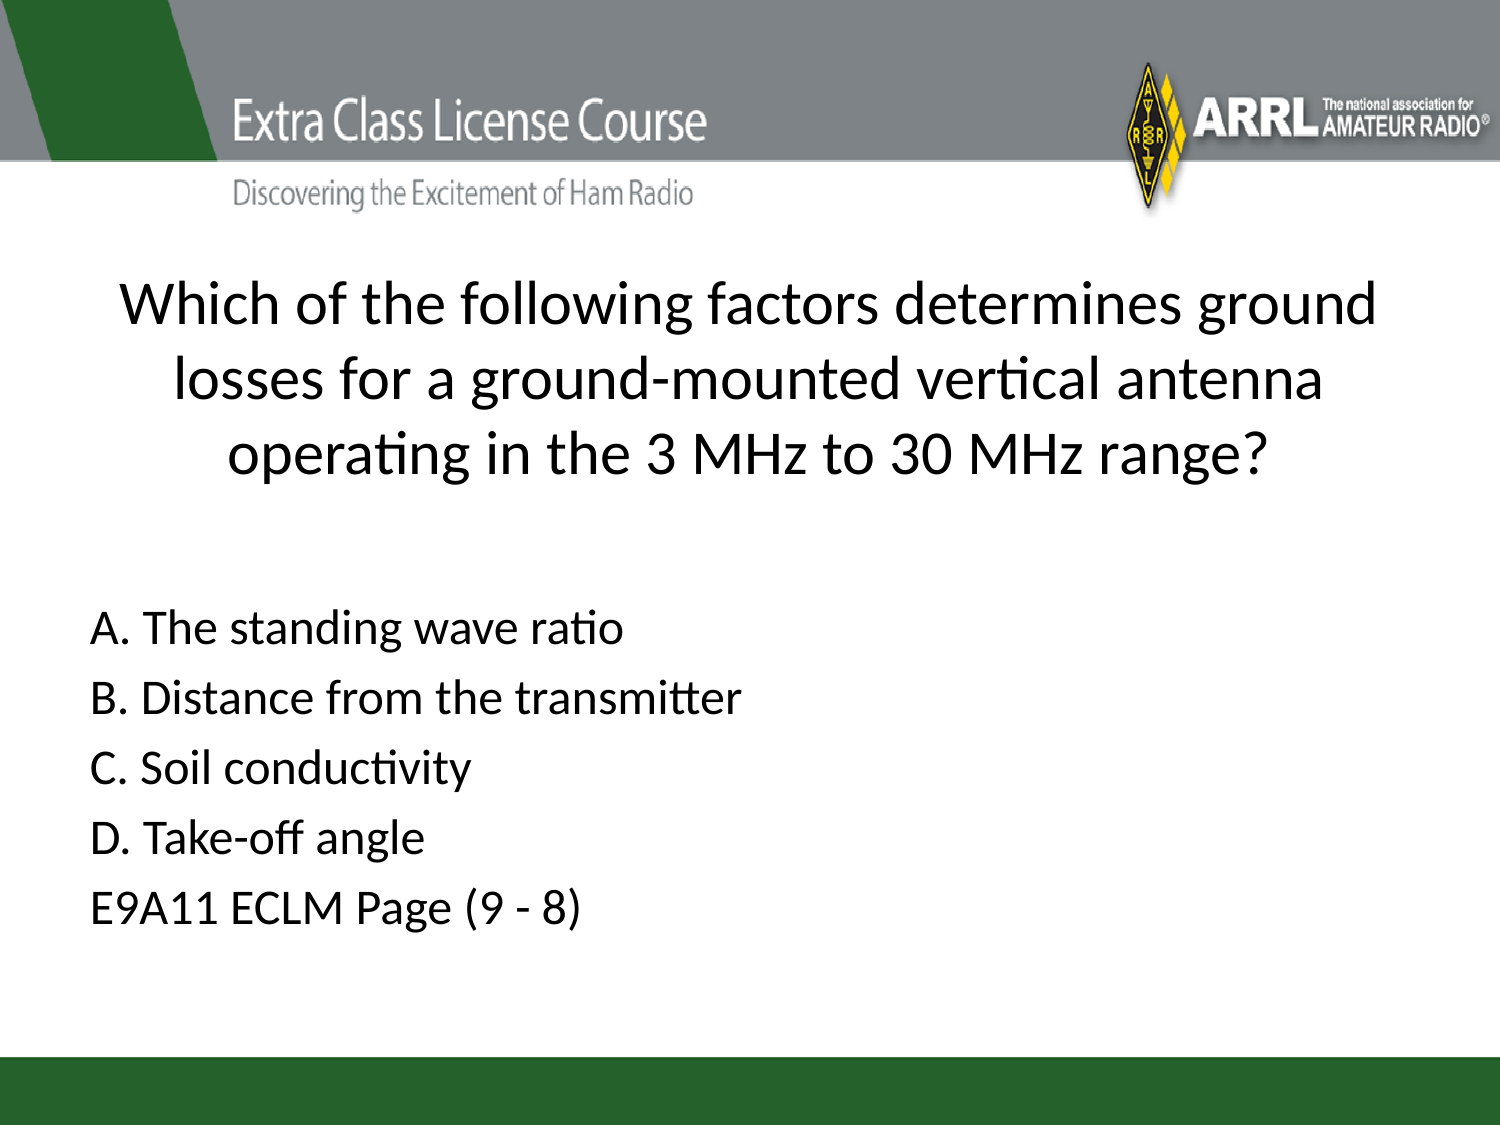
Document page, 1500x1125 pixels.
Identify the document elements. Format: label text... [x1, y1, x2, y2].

picture [0, 0, 1500, 1125]
list A. The standing wave ratio B. Distance from the transmitter C. Soil conductivity D. Take-off angle E9A11 ECLM Page (9 - 8) [75, 587, 1425, 963]
title Which of the following factors determines ground losses for a ground-mounted vertical antenna operating in the 3 MHz to 30 MHz range? [75, 254, 1425, 435]
